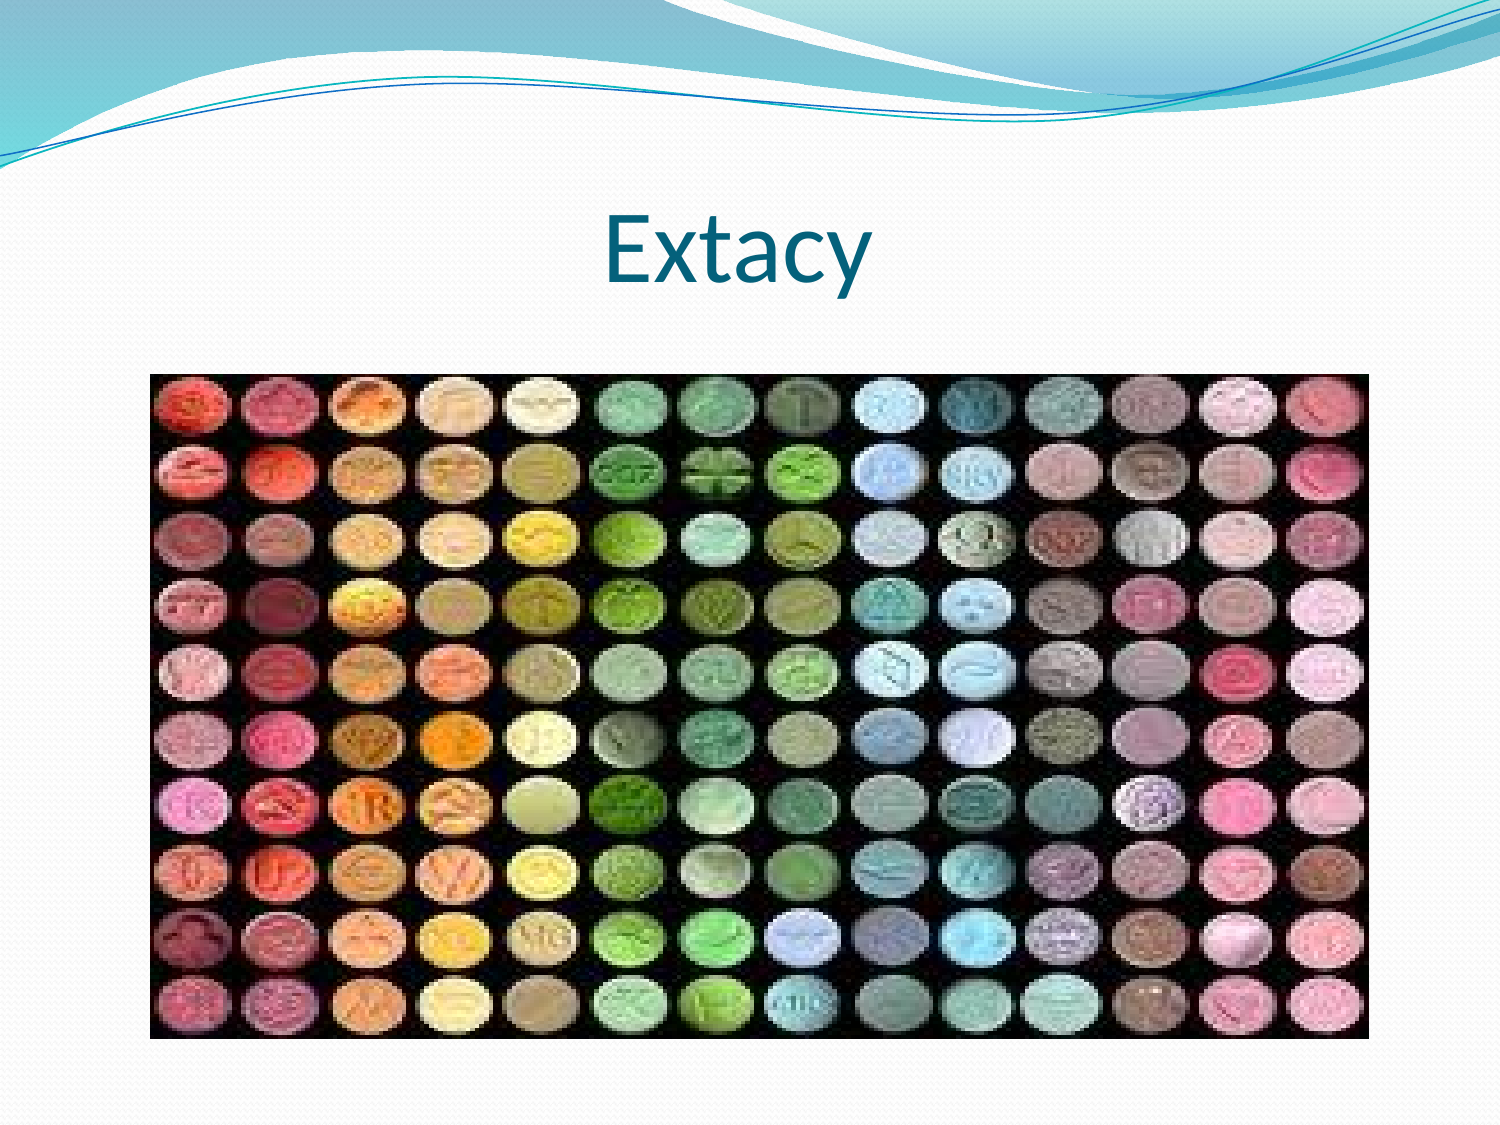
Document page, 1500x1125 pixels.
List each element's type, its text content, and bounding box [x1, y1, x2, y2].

title Extacy [75, 115, 1425, 303]
picture [149, 374, 1369, 1039]
